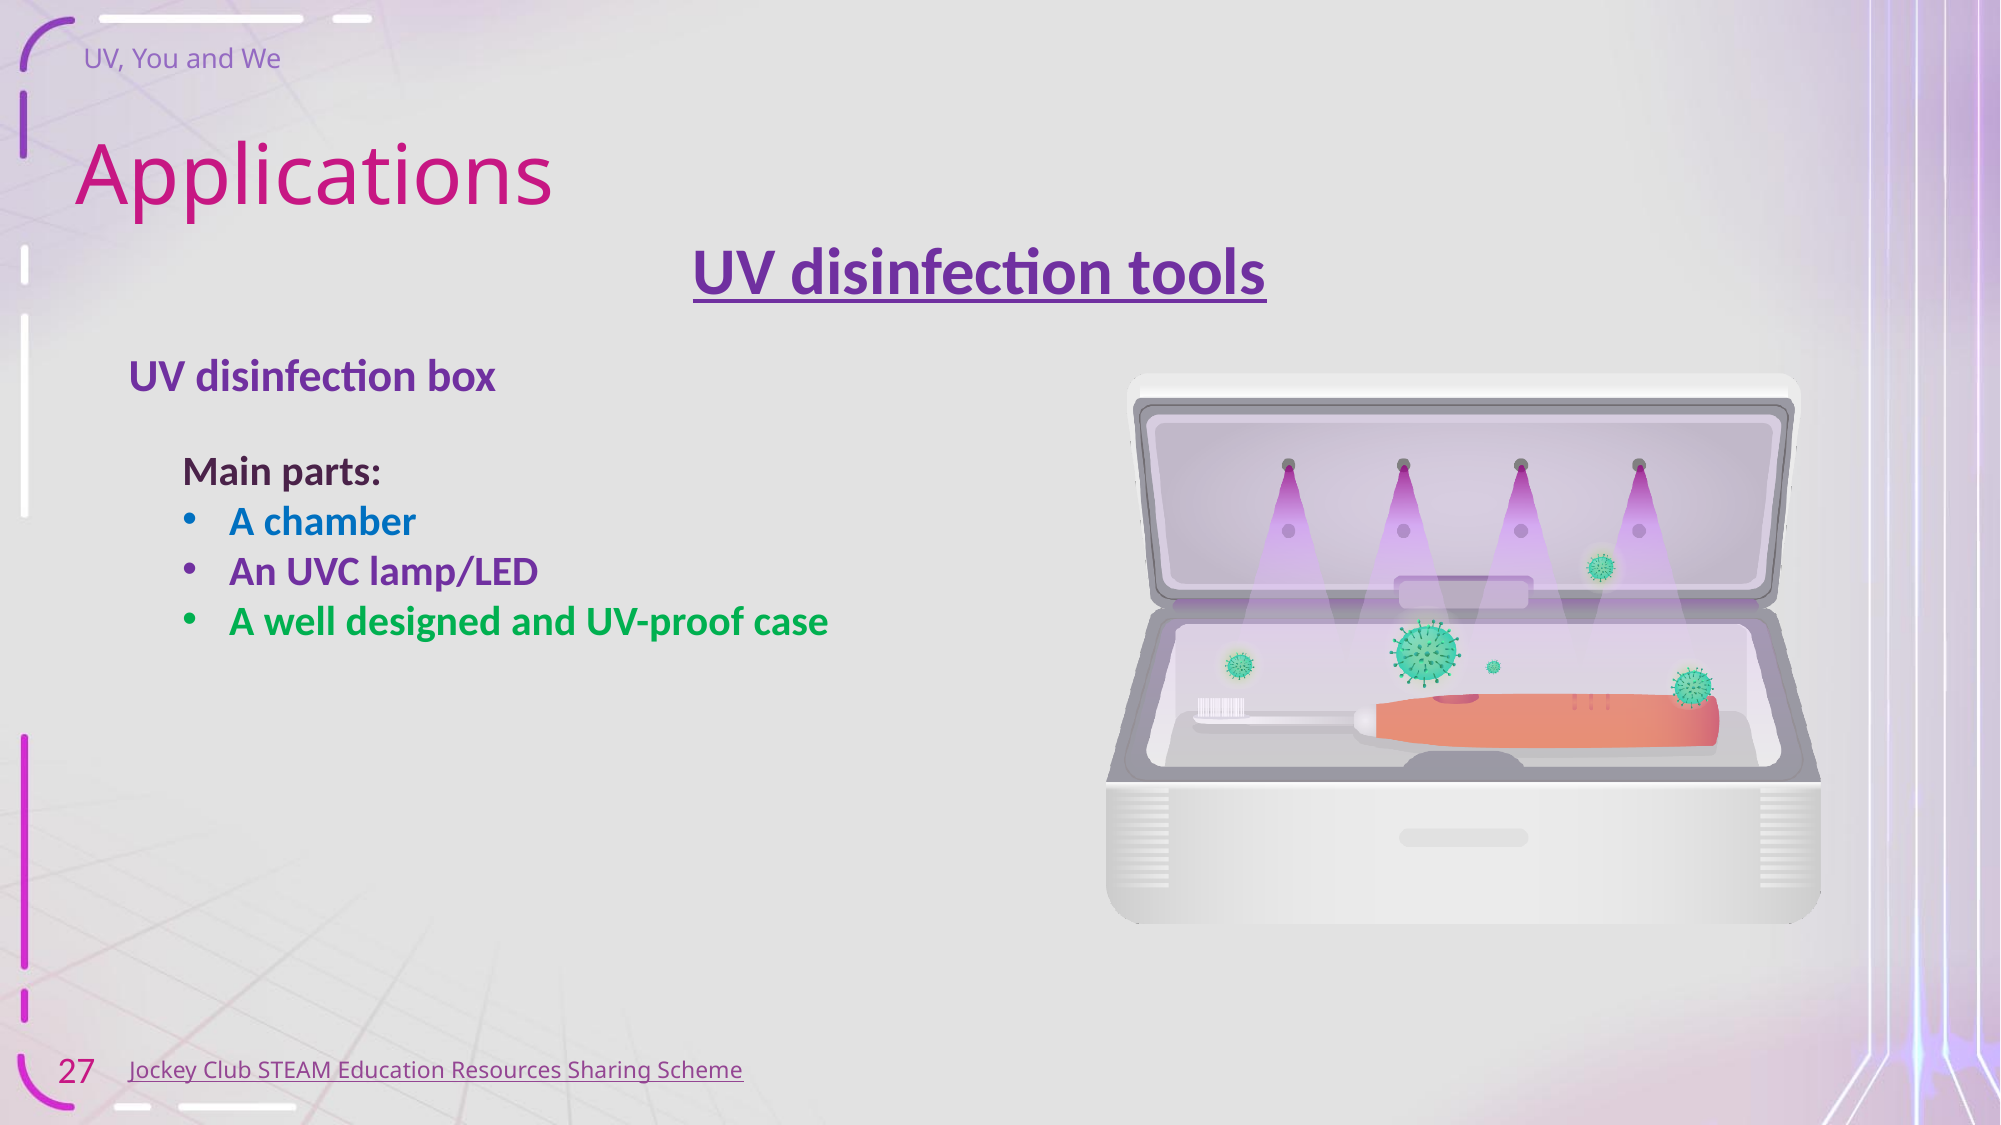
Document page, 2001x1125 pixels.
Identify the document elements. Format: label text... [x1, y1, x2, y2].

text_box Main parts: A chamber An UVC lamp/LED A well designed and UV-proof case [167, 436, 845, 651]
title Applications [61, 63, 1571, 279]
text_box UV disinfection tools [677, 220, 1282, 316]
text_box UV disinfection box [113, 338, 512, 409]
picture [0, 0, 2001, 1125]
